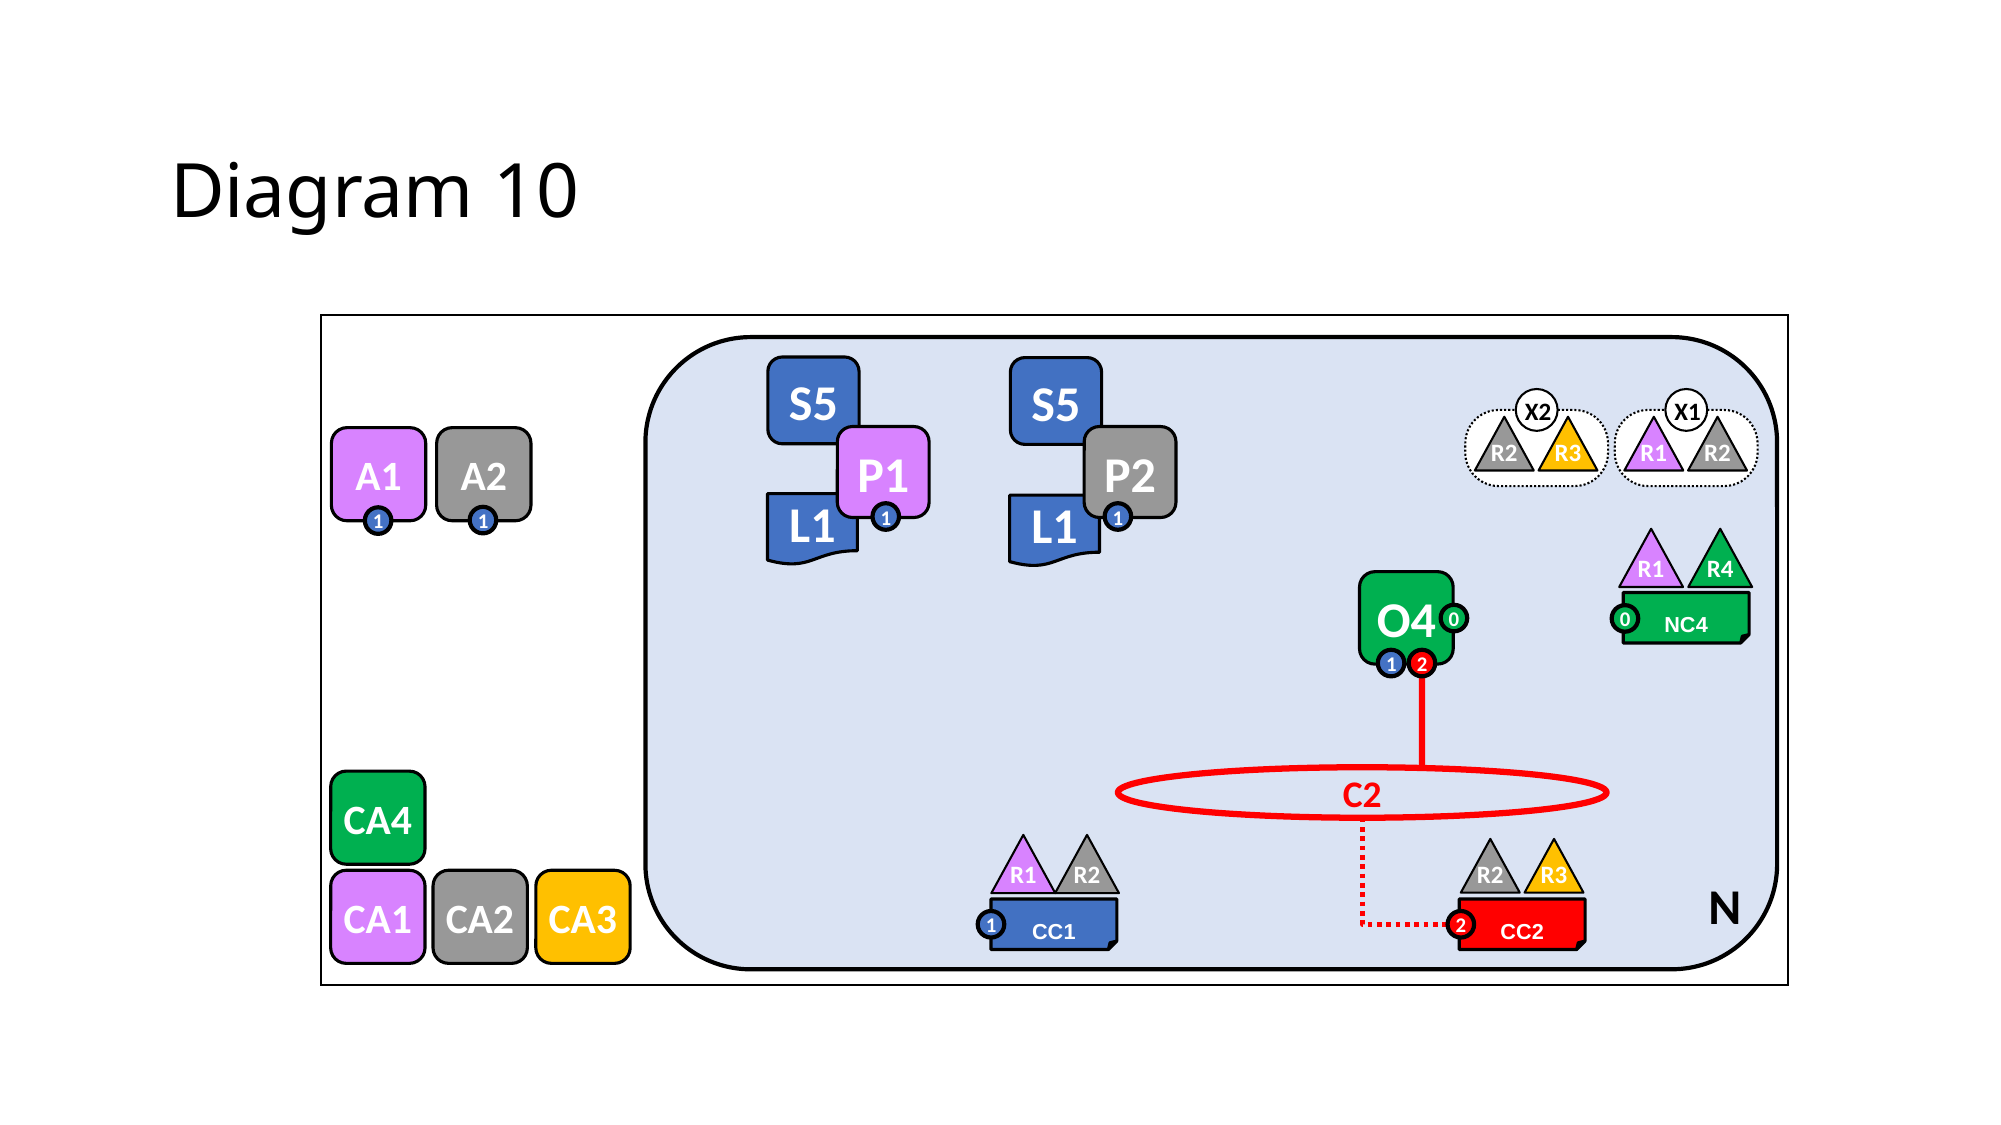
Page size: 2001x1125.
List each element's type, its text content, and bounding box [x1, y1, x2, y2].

text_box 1 [1103, 502, 1132, 531]
text_box Diagram 10 [162, 84, 1888, 303]
text_box 1 [1377, 649, 1406, 678]
text_box R1 [1617, 526, 1685, 590]
text_box CC1 [990, 899, 1117, 950]
text_box A2 [434, 425, 534, 523]
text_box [330, 770, 631, 964]
text_box R2 [1053, 832, 1121, 896]
text_box 1 [364, 506, 393, 535]
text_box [1351, 828, 1459, 914]
text_box 2 [1407, 649, 1436, 678]
text_box CC2 [1459, 899, 1586, 950]
text_box L1 [1007, 493, 1102, 568]
text_box R3 [1522, 836, 1586, 895]
text_box S5 [767, 356, 860, 445]
text_box L1 [765, 491, 860, 566]
text_box S5 [1009, 356, 1103, 446]
text_box P1 [835, 424, 932, 520]
text_box 2 [1446, 910, 1475, 939]
text_box R4 [1686, 526, 1755, 590]
text_box [320, 315, 1788, 986]
text_box C2 [1115, 765, 1609, 820]
text_box R2 [1459, 836, 1522, 895]
text_box NC4 [1623, 592, 1750, 643]
text_box R1 [989, 832, 1055, 896]
text_box O4 [1357, 569, 1456, 667]
text_box 1 [468, 506, 498, 535]
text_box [1614, 388, 1758, 487]
text_box A1 [329, 425, 428, 523]
text_box P2 [1082, 424, 1179, 520]
text_box 0 [1439, 604, 1468, 633]
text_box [1465, 388, 1609, 487]
text_box 1 [871, 502, 900, 531]
text_box 1 [976, 910, 1006, 939]
text_box 0 [1610, 604, 1640, 633]
